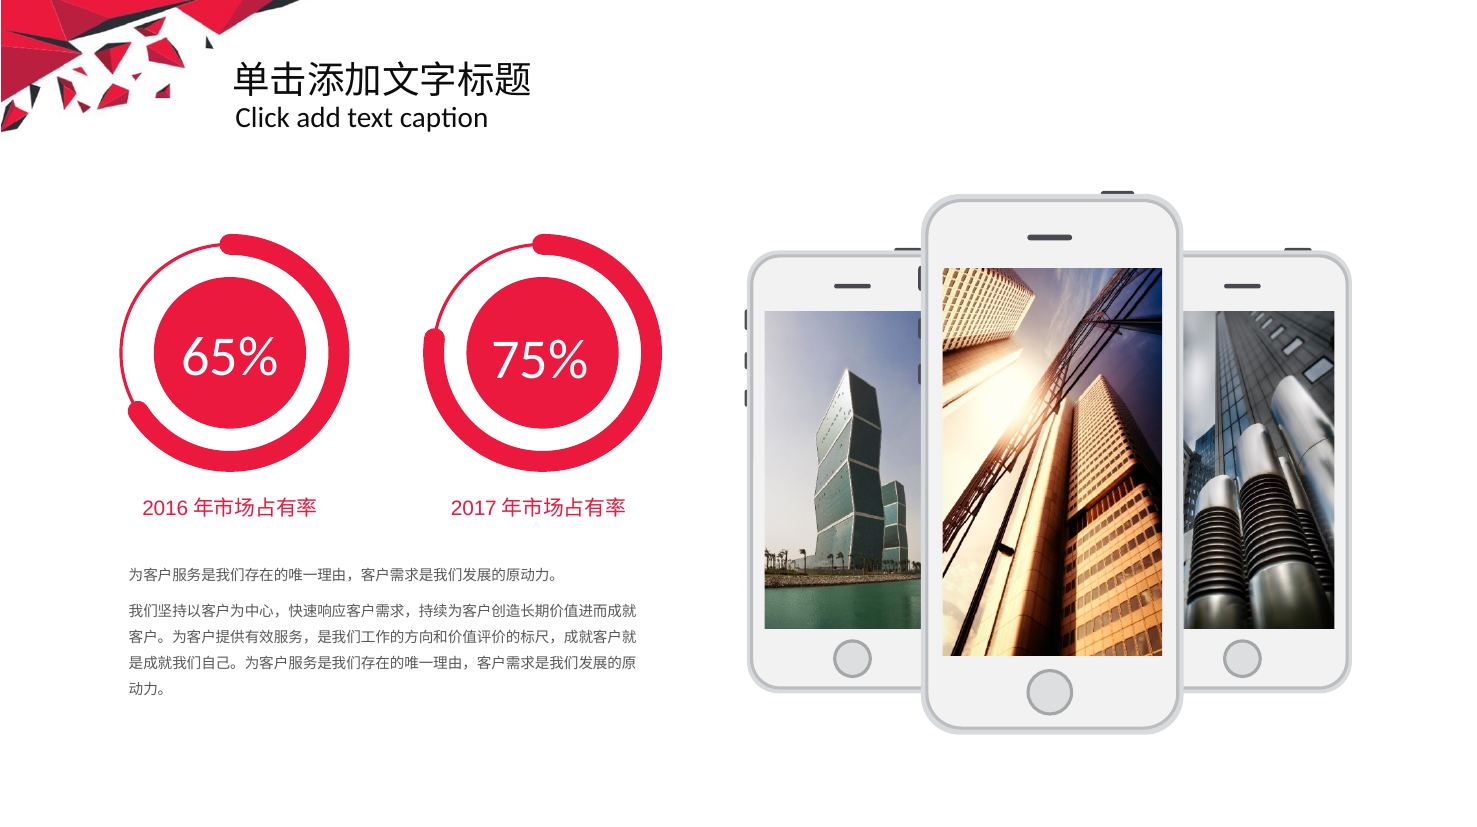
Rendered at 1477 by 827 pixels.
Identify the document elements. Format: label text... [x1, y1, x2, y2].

text_box 2016年市场占有率 [131, 488, 329, 525]
picture [0, 0, 810, 452]
text_box 2017年市场占有率 [439, 488, 638, 525]
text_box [1188, 247, 1353, 694]
text_box [214, 107, 1477, 808]
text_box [917, 190, 1184, 735]
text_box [120, 244, 340, 462]
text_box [153, 276, 307, 429]
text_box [466, 276, 619, 429]
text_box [433, 244, 652, 462]
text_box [744, 247, 912, 694]
text_box 为客户服务是我们存在的唯一理由，客户需求是我们发展的原动力。 我们坚持以客户为中心，快速响应客户需求，持续为客户创造长期价值进而成就客户。为客户提供有效服务，是我们工作的方向和价值评价的标尺，成就客户就是成就我们自己。为客户服务是我们存在的唯一理由，客户需求是我们发展的原动力。 [117, 551, 653, 704]
